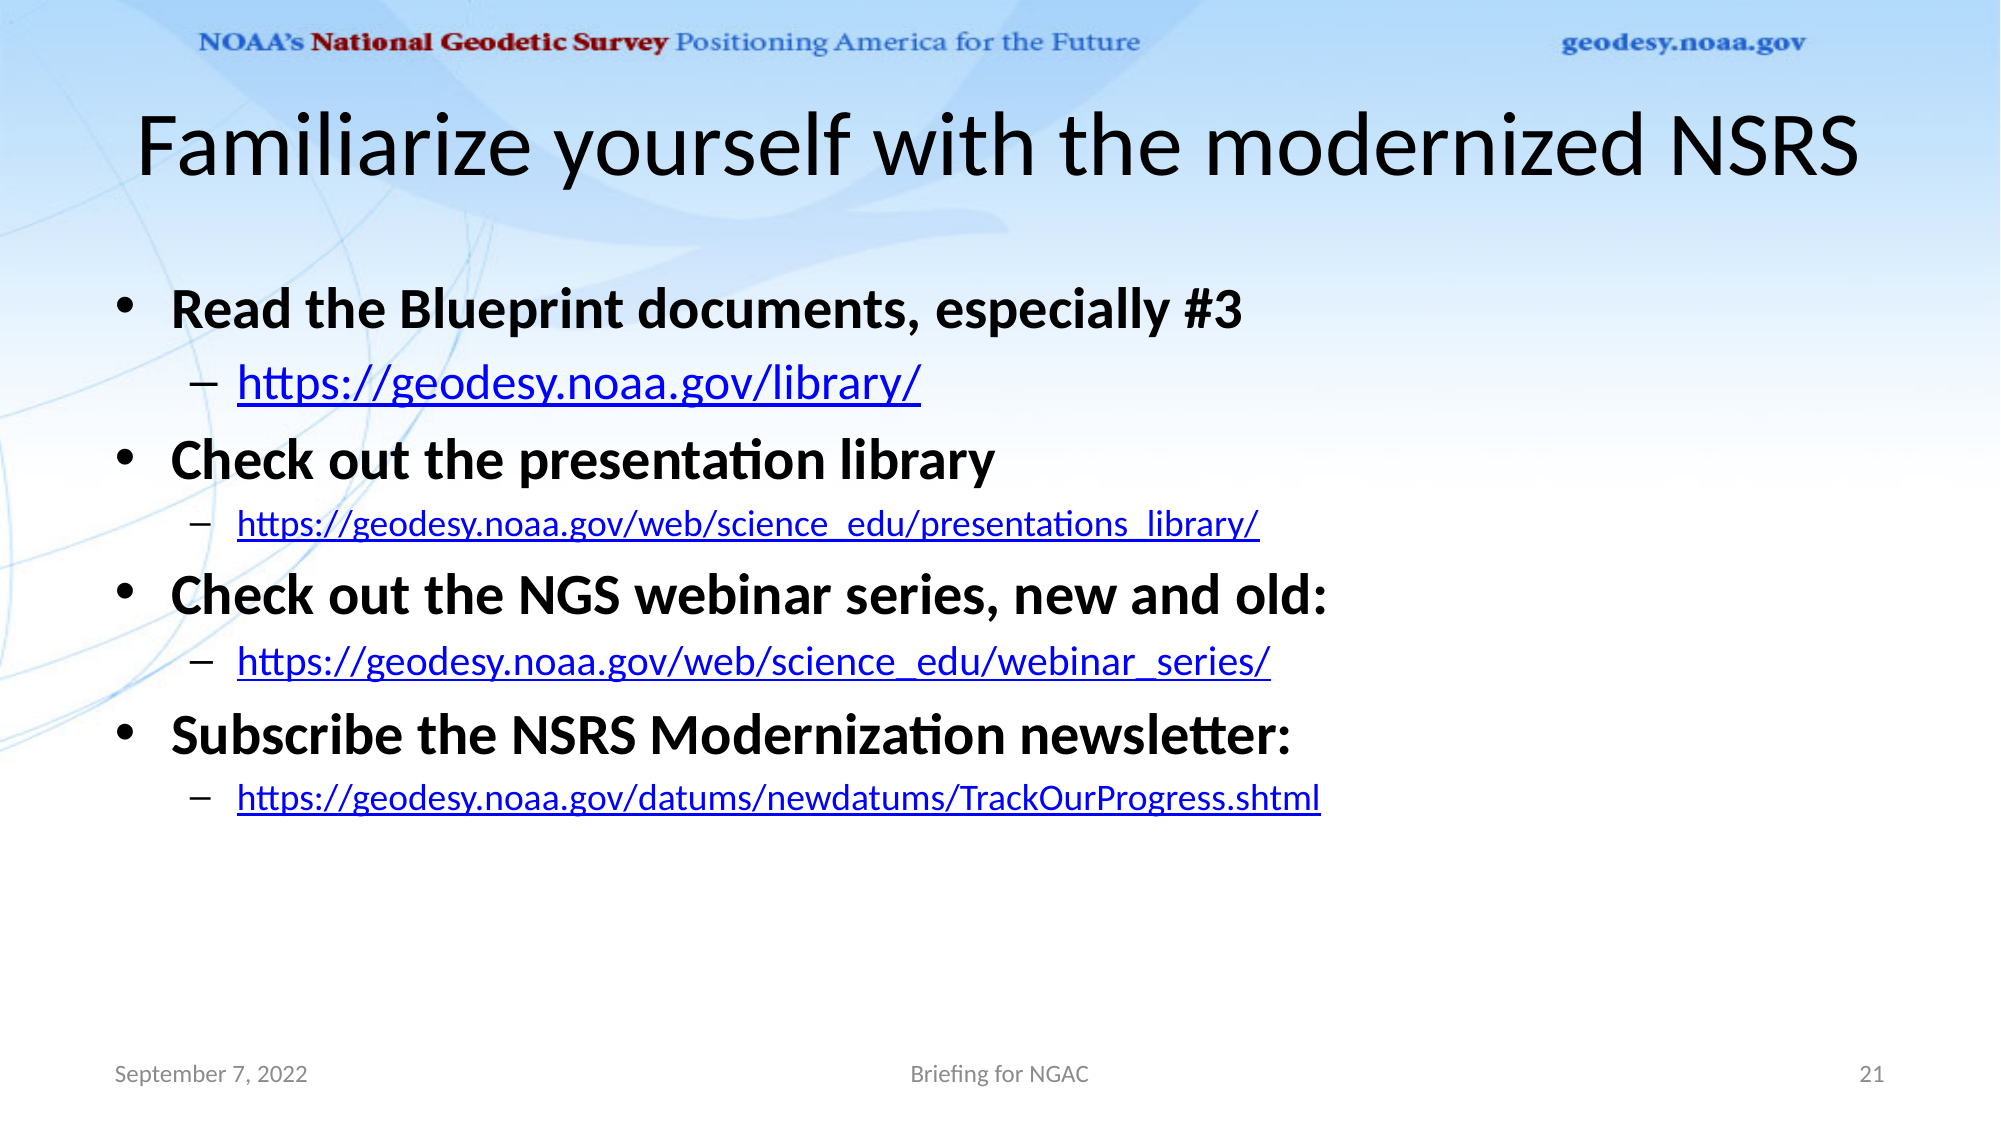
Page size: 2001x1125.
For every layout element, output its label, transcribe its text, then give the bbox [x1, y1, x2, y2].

slide_number 21 [1433, 1042, 1900, 1103]
list Read the Blueprint documents, especially #3 https://geodesy.noaa.gov/library/ Check out the presentation library https://geodesy.noaa.gov/web/science_edu/presentations_library/ Check out the NGS webinar series, new and old: https://geodesy.noaa.gov/web/science_edu/webinar_series/ Subscribe the NSRS Modernization newsletter: https://geodesy.noaa.gov/datums/newdatums/TrackOurProgress.shtml [99, 262, 1373, 1005]
footer Briefing for NGAC [683, 1042, 1317, 1103]
title Familiarize yourself with the modernized NSRS [99, 45, 1900, 233]
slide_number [99, 1042, 567, 1103]
picture [0, 0, 2001, 1125]
